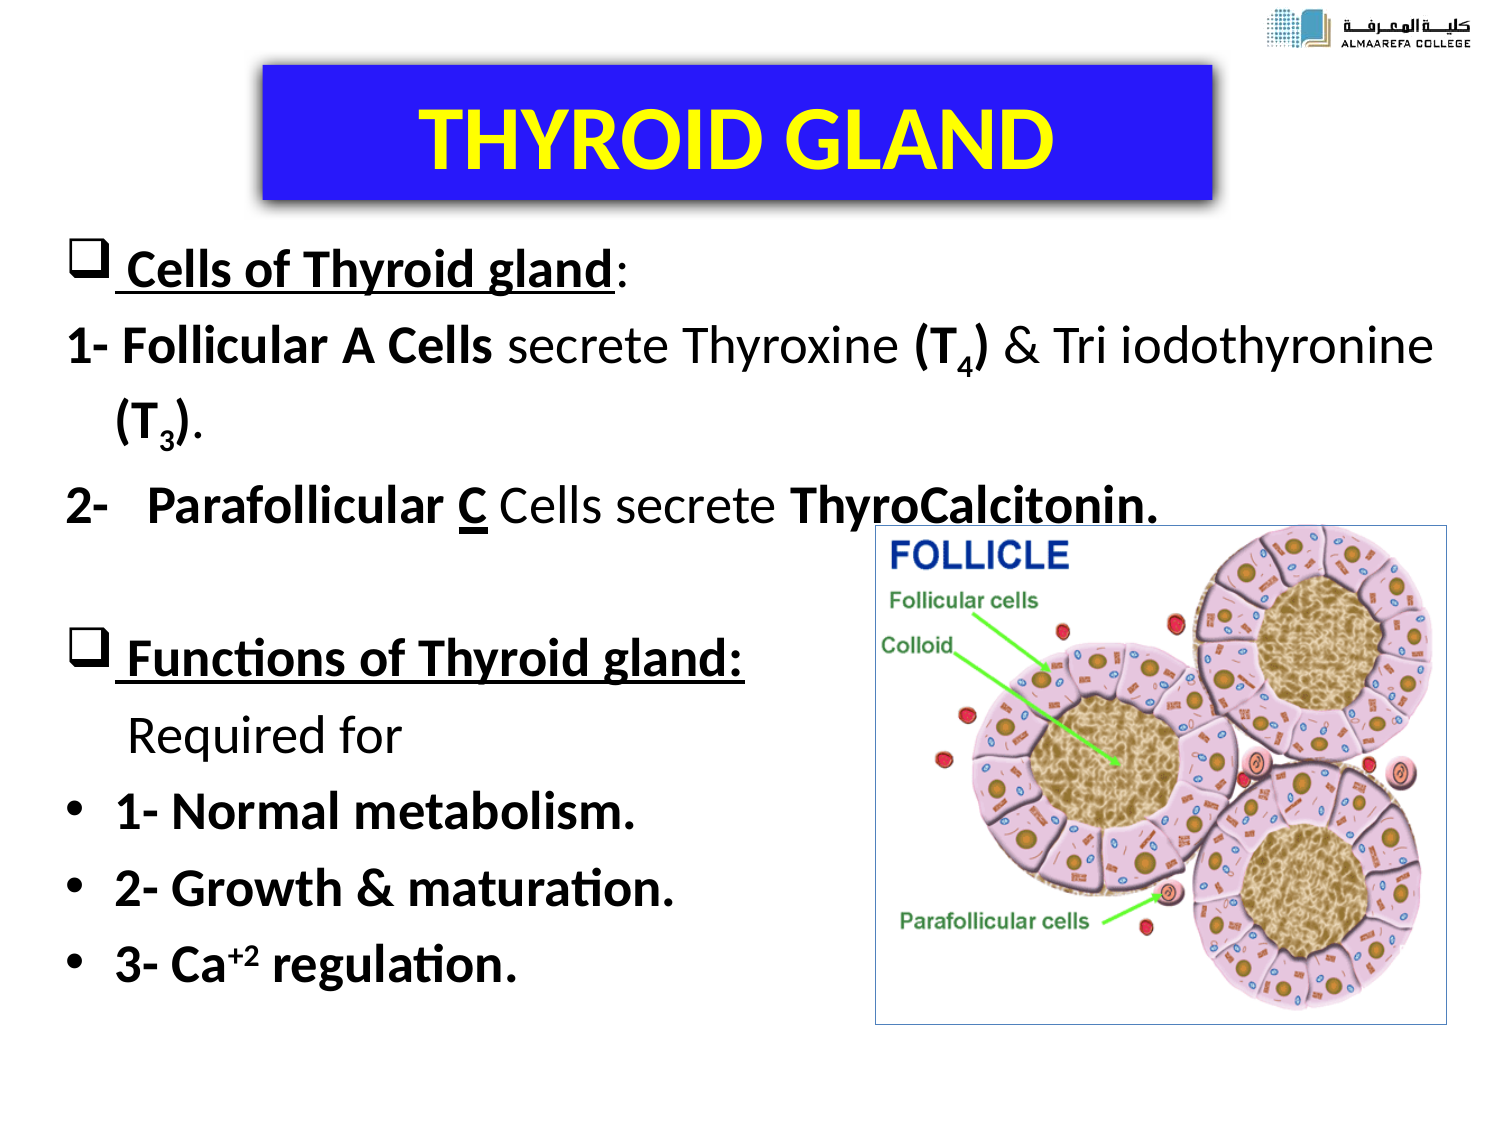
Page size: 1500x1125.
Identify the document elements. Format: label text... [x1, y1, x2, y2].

picture [1262, 0, 1475, 65]
title THYROID GLAND [262, 64, 1213, 200]
list Cells of Thyroid gland: 1- Follicular A Cells secrete Thyroxine (T4) & Tri iodothyronine (T3). 2- Parafollicular C Cells secrete ThyroCalcitonin. Functions of Thyroid gland: Required for 1- Normal metabolism. 2- Growth & maturation. 3- Ca+2 regulation. [50, 224, 1450, 1005]
picture [874, 524, 1448, 1026]
